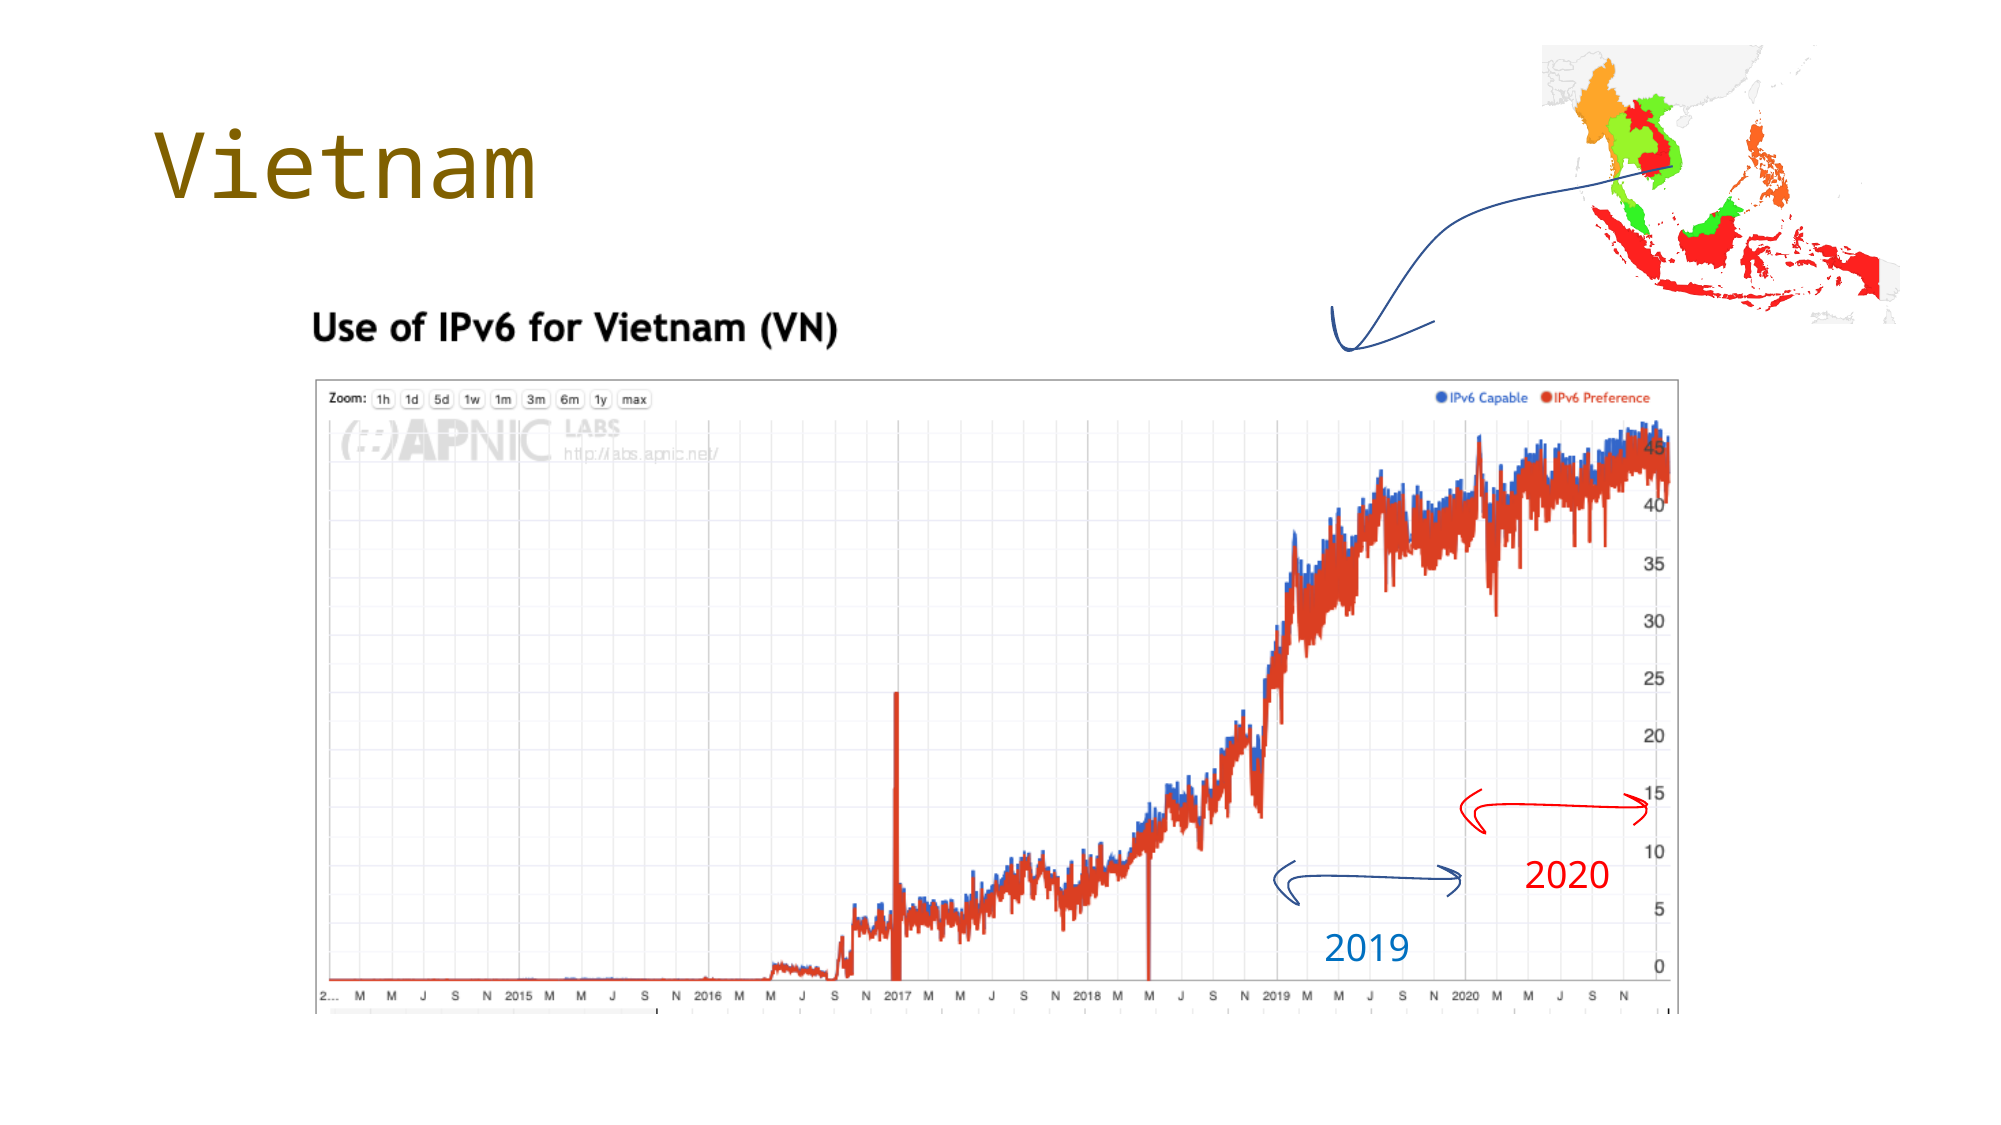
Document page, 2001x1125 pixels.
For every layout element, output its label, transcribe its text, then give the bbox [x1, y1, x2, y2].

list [306, 299, 1694, 1014]
text_box [1389, 193, 1542, 299]
picture [1542, 35, 1900, 343]
title Vietnam [137, 59, 1542, 278]
